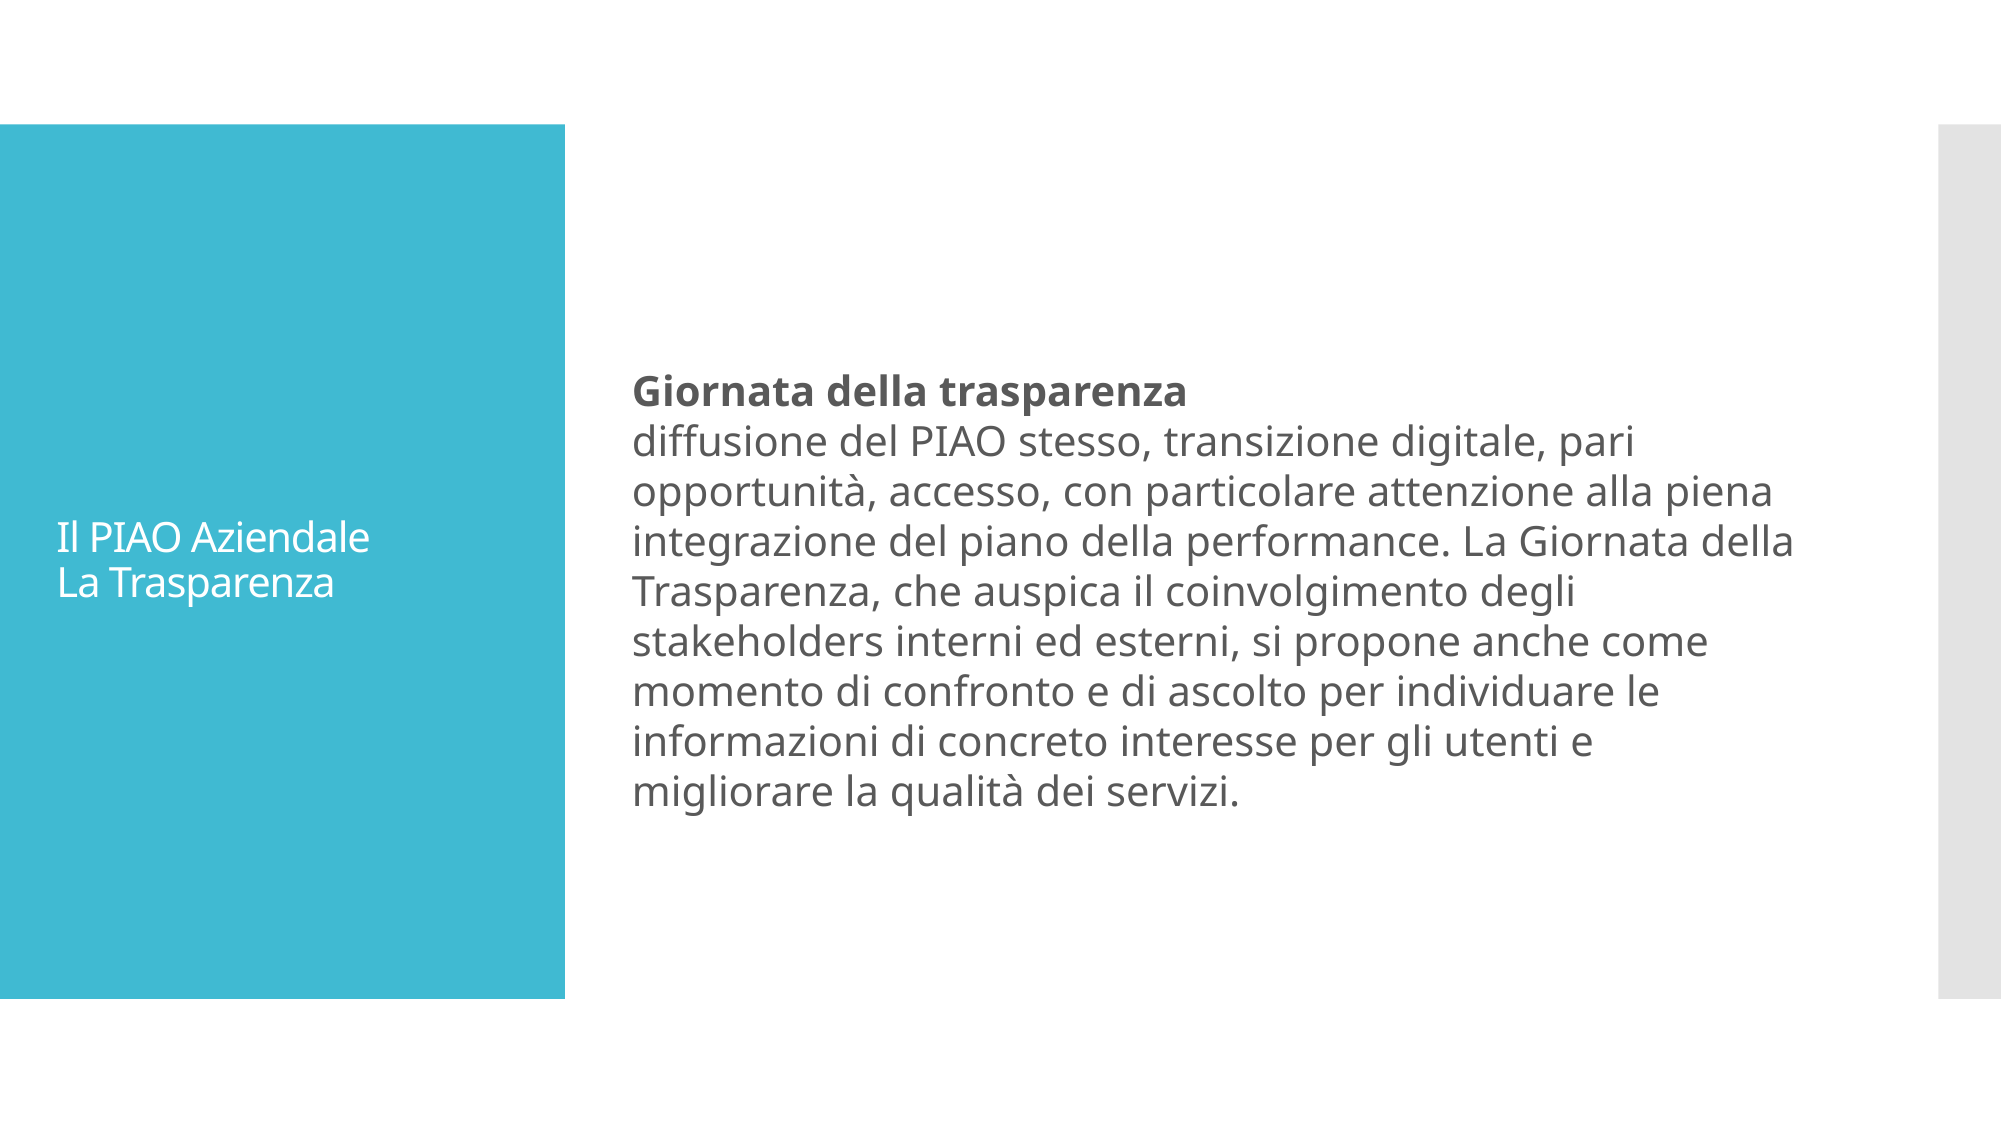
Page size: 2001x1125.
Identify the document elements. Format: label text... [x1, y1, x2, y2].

title Il PIAO Aziendale La Trasparenza [41, 184, 525, 939]
list Giornata della trasparenza diffusione del PIAO stesso, transizione digitale, pari opportunità, accesso, con particolare attenzione alla piena integrazione del piano della performance. La Giornata della Trasparenza, che auspica il coinvolgimento degli stakeholders interni ed esterni, si propone anche come momento di confronto e di ascolto per individuare le informazioni di concreto interesse per gli utenti e migliorare la qualità dei servizi. [616, 169, 1818, 1010]
